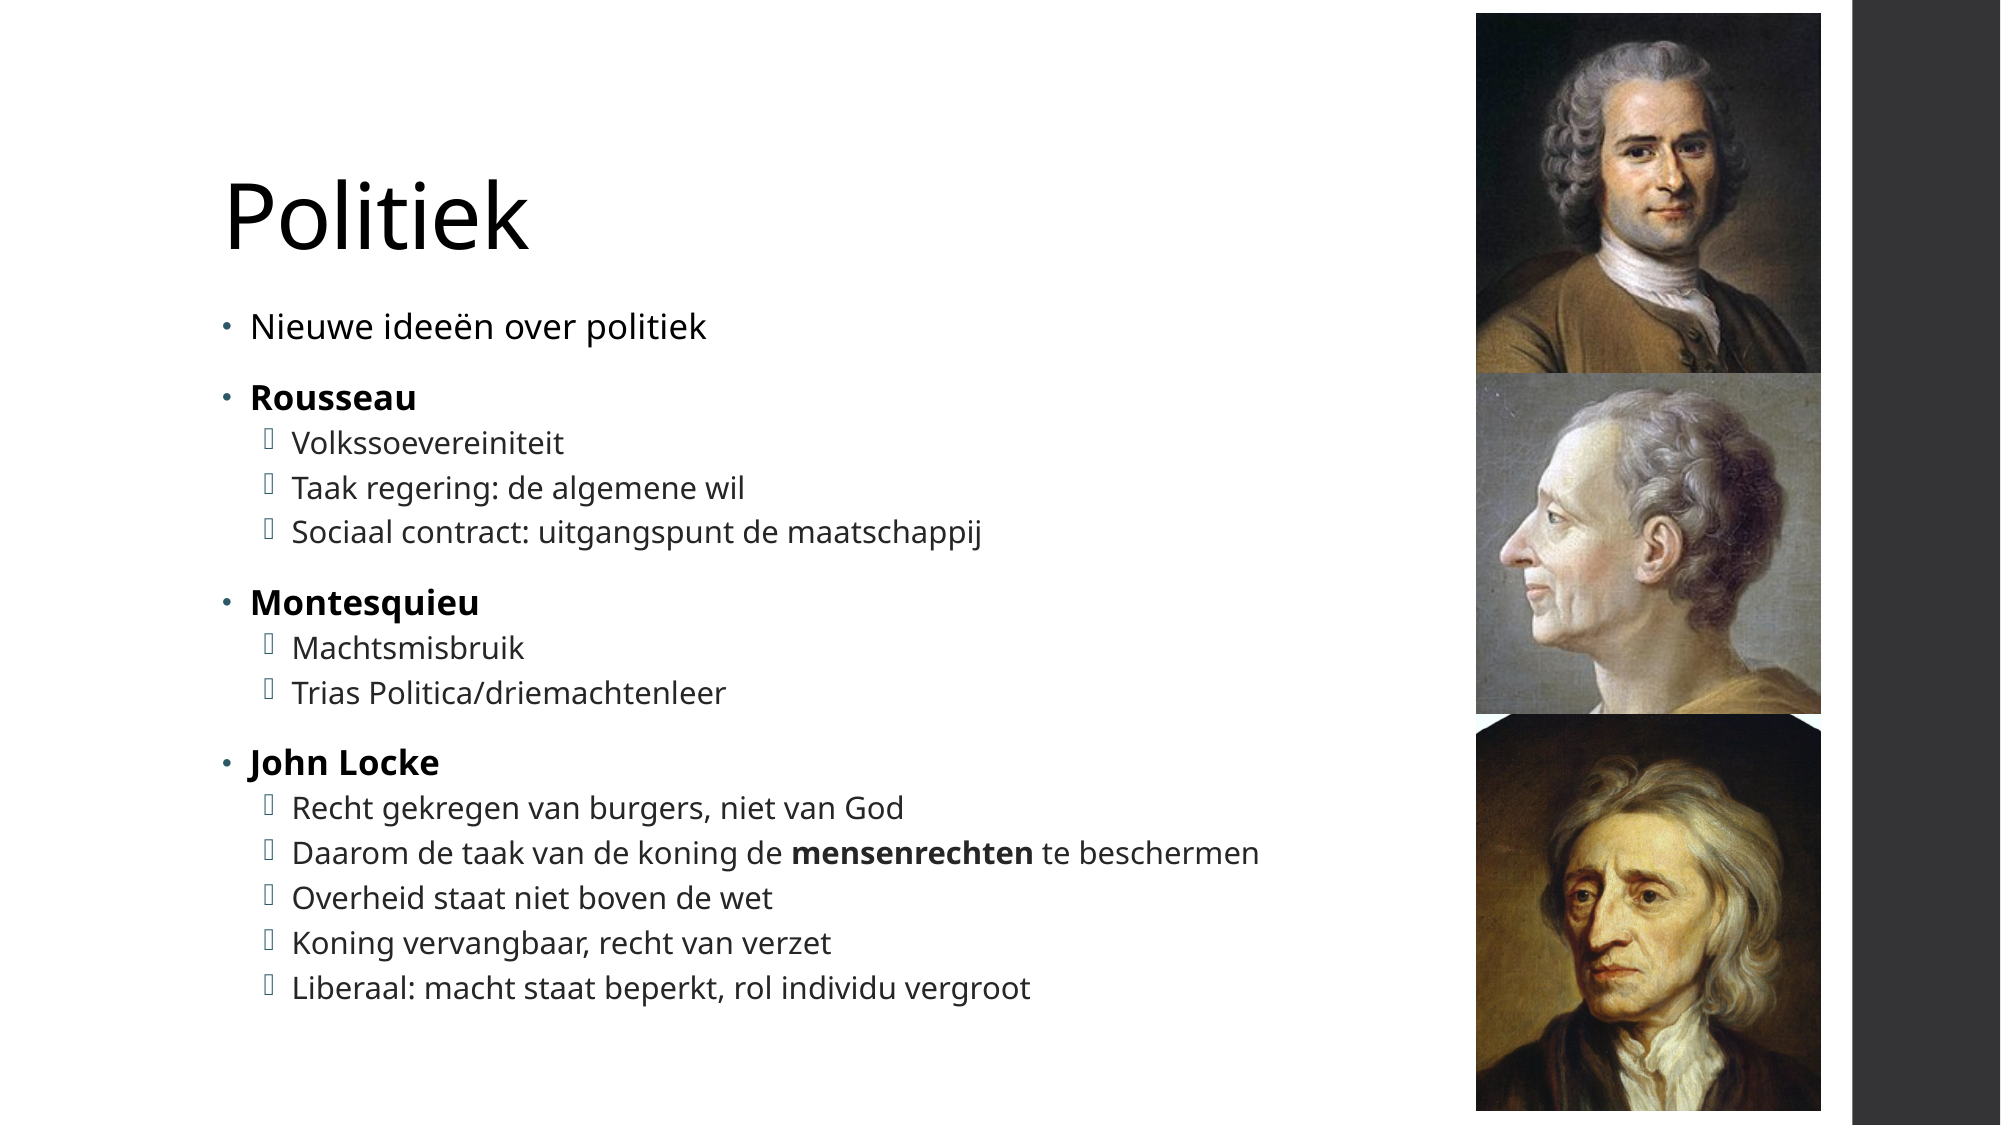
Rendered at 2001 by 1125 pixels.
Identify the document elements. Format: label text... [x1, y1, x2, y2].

picture [1476, 13, 1821, 1111]
list Nieuwe ideeën over politiek Rousseau Volkssoevereiniteit Taak regering: de algemene wil Sociaal contract: uitgangspunt de maatschappij Montesquieu Machtsmisbruik Trias Politica/driemachtenleer John Locke Recht gekregen van burgers, niet van God Daarom de taak van de koning de mensenrechten te beschermen Overheid staat niet boven de wet Koning vervangbaar, recht van verzet Liberaal: macht staat beperkt, rol individu vergroot [206, 299, 1469, 1014]
title Politiek [206, 60, 1469, 278]
